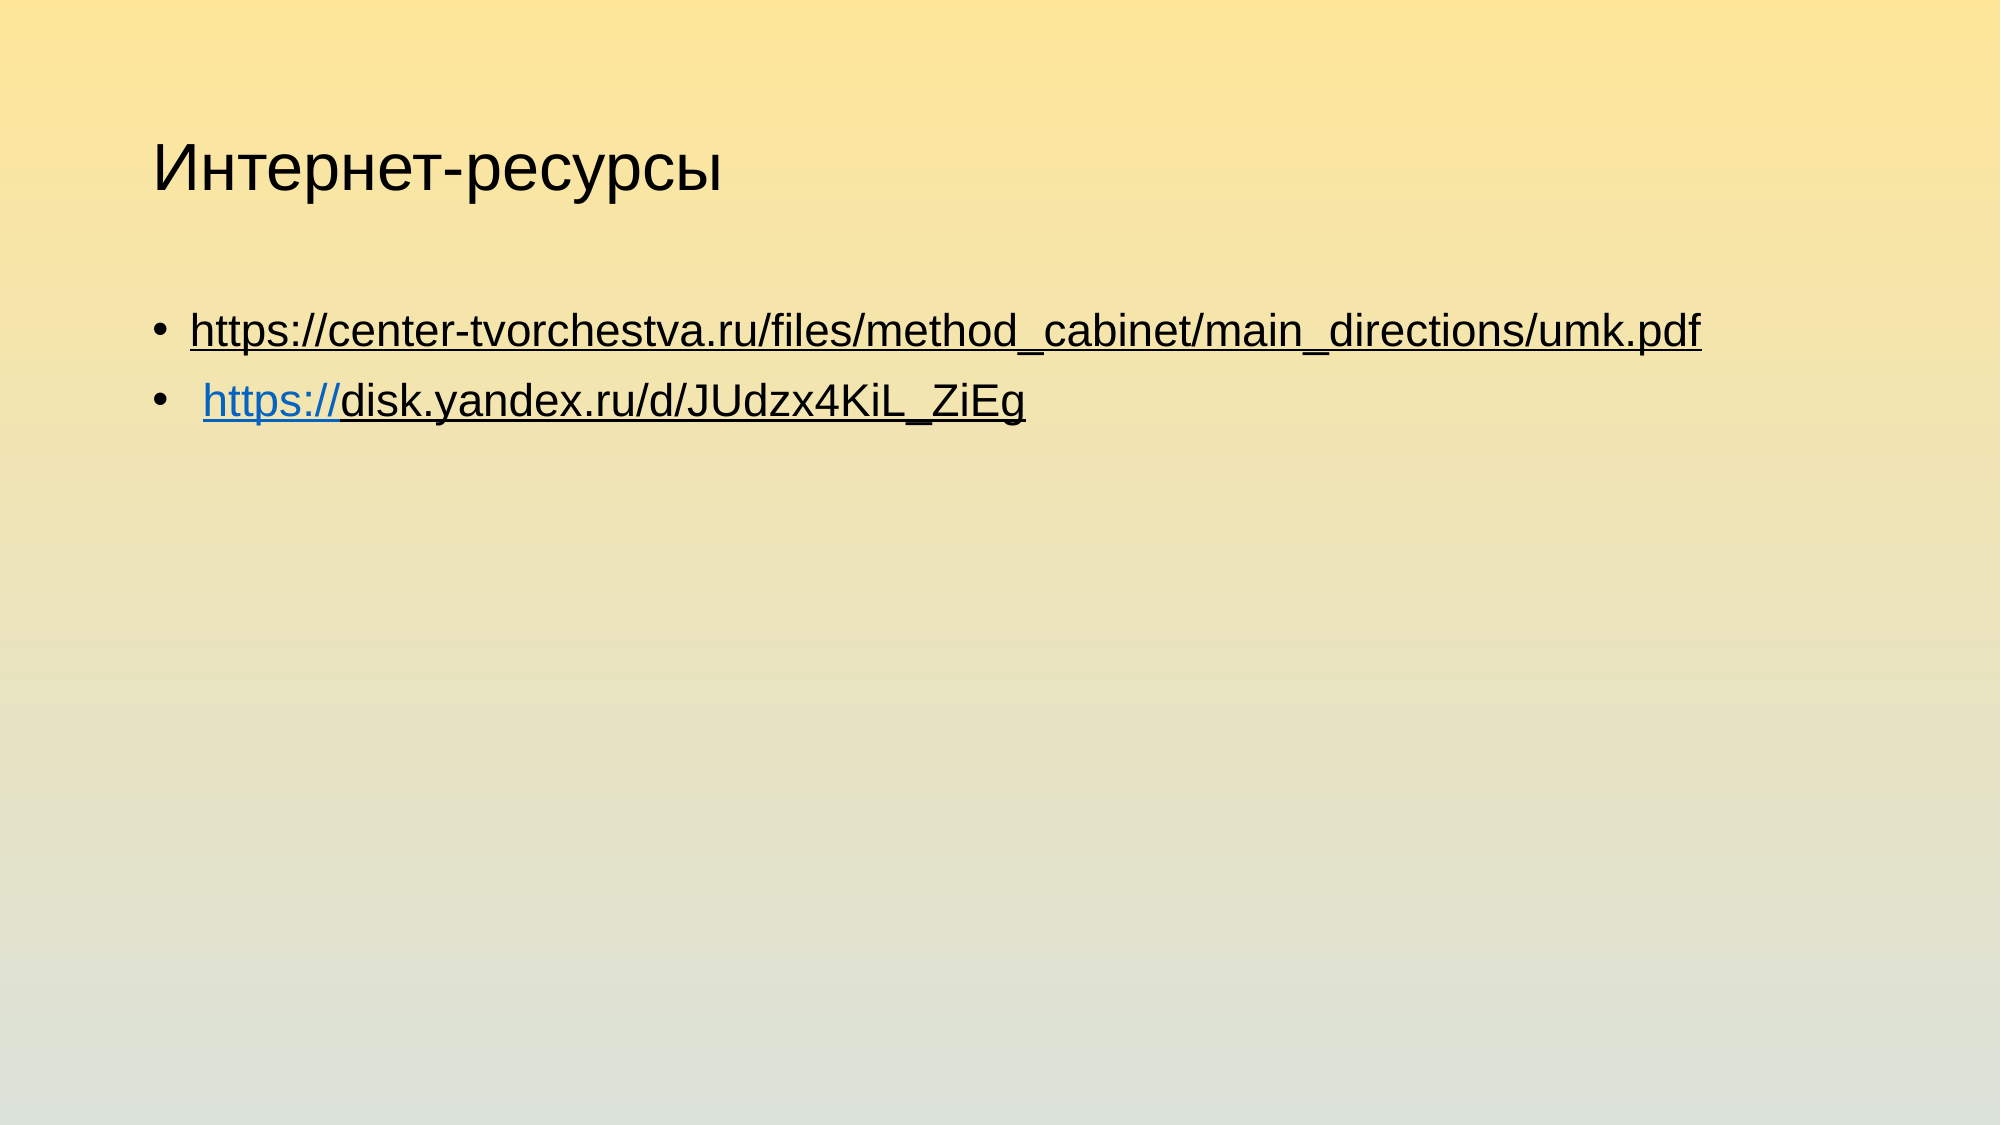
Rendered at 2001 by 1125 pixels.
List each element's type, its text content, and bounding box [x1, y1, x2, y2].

title Интернет-ресурсы [137, 59, 1863, 278]
list https://center-tvorchestva.ru/files/method_cabinet/main_directions/umk.pdf https://disk.yandex.ru/d/JUdzx4KiL_ZiEg [137, 299, 1863, 586]
